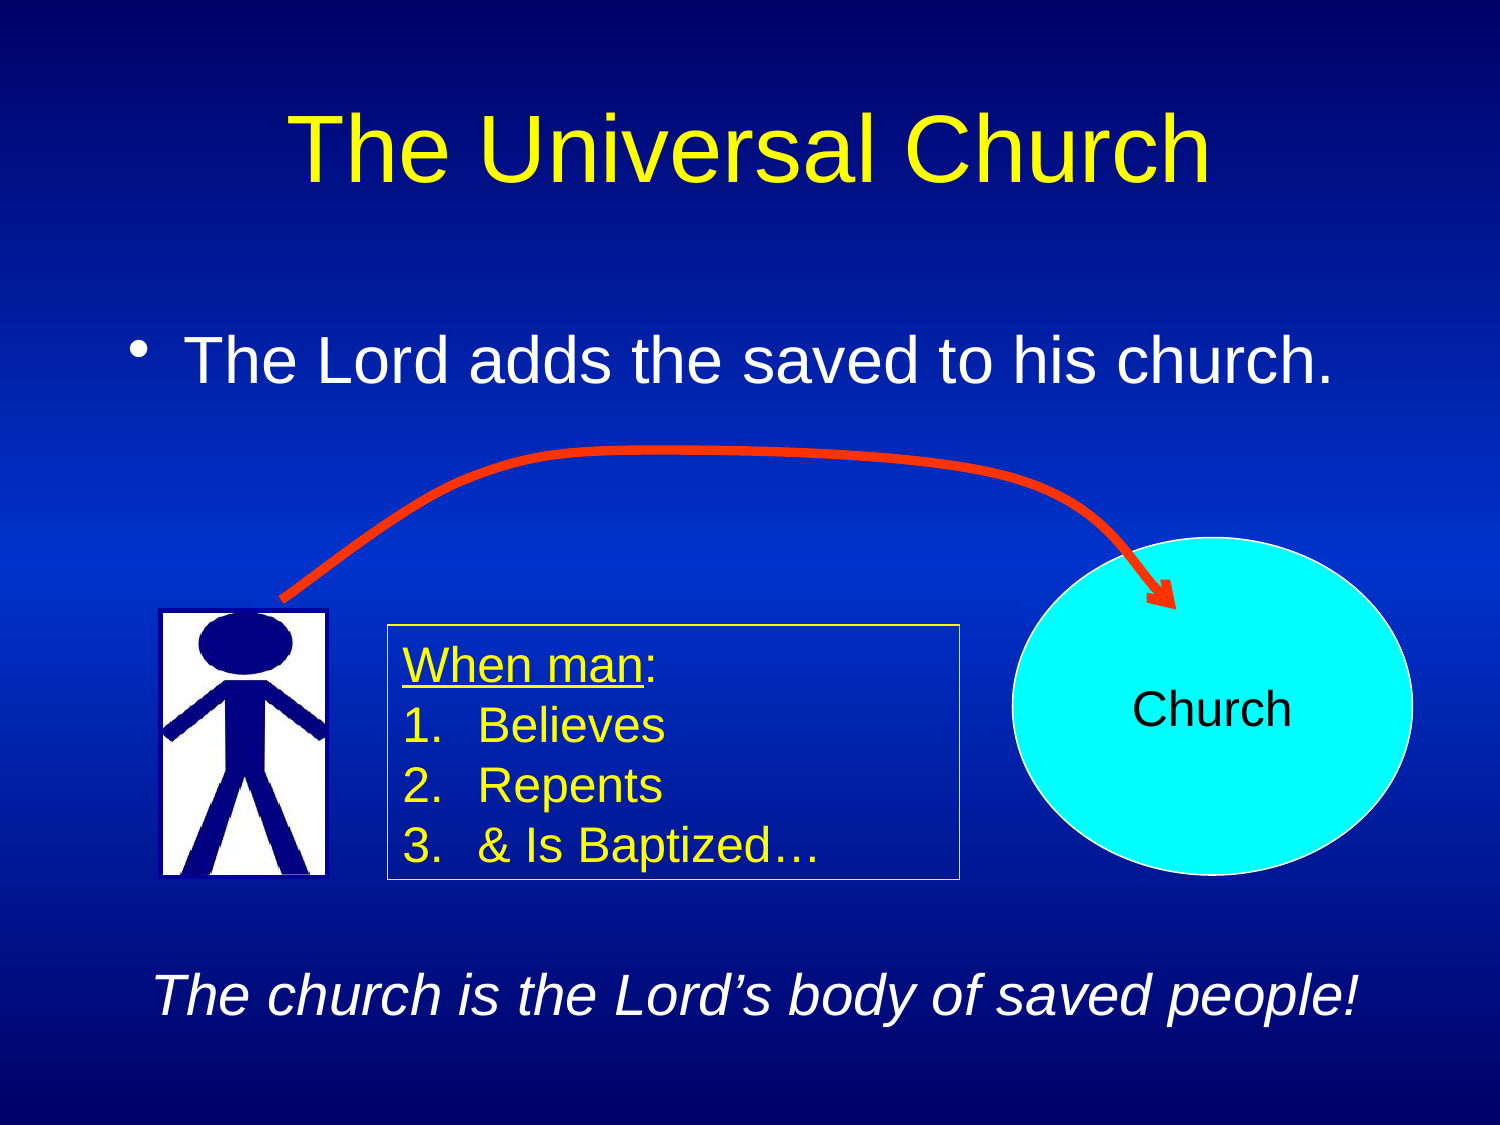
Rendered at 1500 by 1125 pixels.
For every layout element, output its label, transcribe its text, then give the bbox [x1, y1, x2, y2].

text_box The church is the Lord’s body of saved people! [112, 950, 1400, 1035]
list The Lord adds the saved to his church. [112, 324, 1450, 463]
title The Universal Church [37, 50, 1463, 238]
text_box Church [1012, 537, 1413, 876]
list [162, 612, 326, 876]
text_box [280, 449, 1177, 610]
text_box When man: Believes Repents & Is Baptized… [387, 624, 960, 880]
